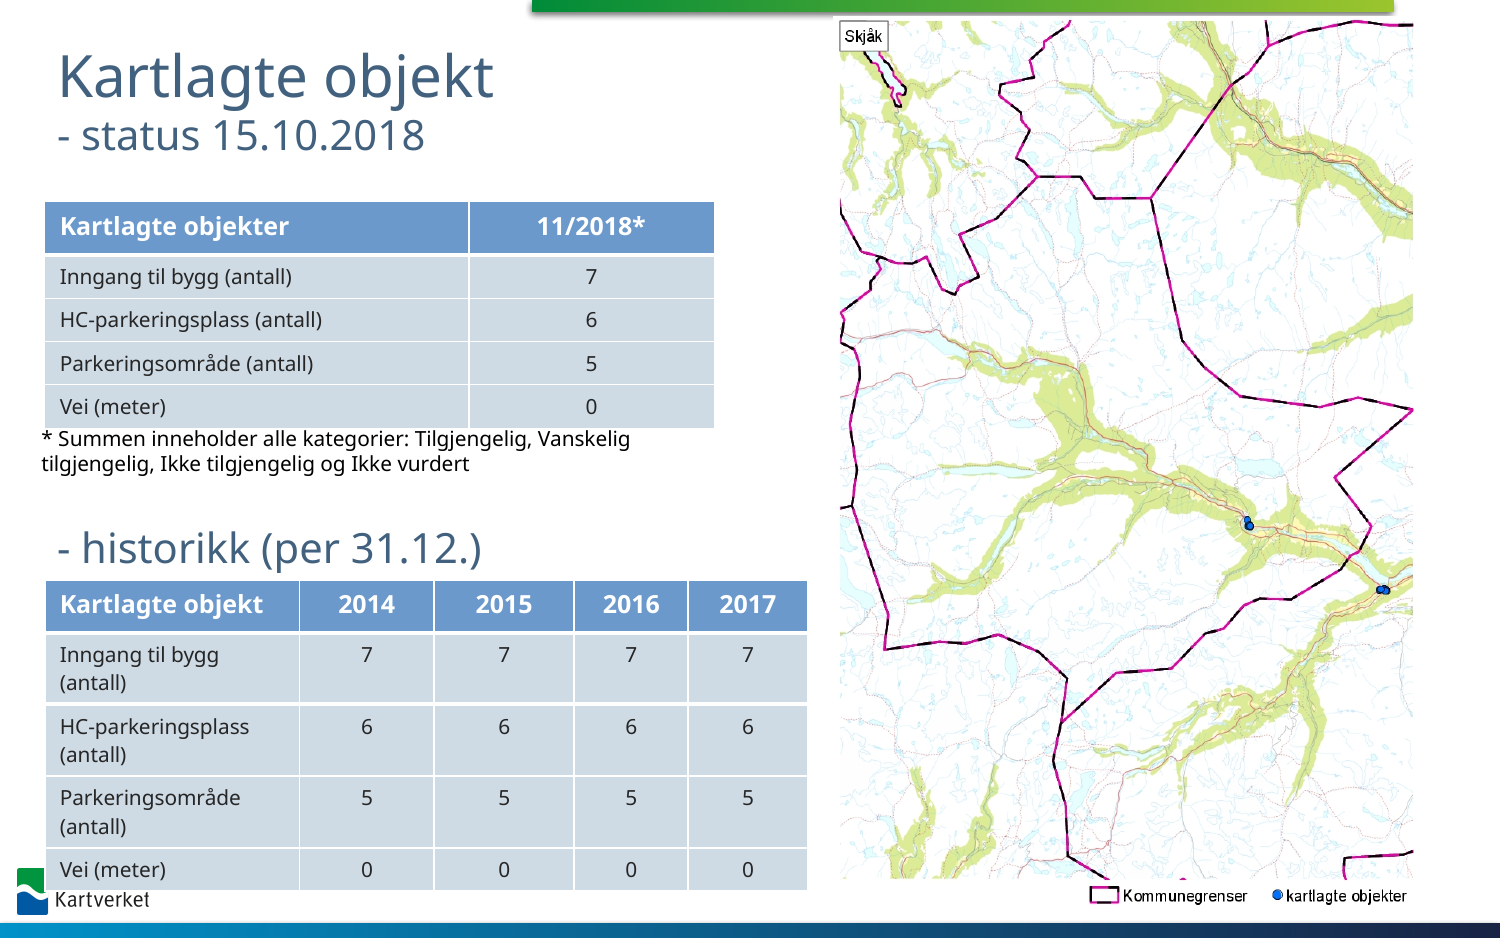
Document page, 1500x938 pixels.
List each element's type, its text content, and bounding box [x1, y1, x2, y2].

table_header 2015 [435, 581, 573, 631]
table_cell 7 [300, 635, 433, 702]
table_header Kartlagte objekt [46, 581, 299, 631]
table_cell 7 [575, 635, 687, 702]
table_cell 0 [689, 849, 807, 890]
table_cell 5 [300, 777, 433, 847]
table_cell 5 [575, 777, 687, 847]
table_cell Vei (meter) [46, 849, 299, 890]
table_cell Inngang til bygg (antall) [46, 635, 299, 702]
table_cell HC-parkeringsplass (antall) [45, 299, 468, 341]
table_cell 5 [470, 342, 714, 384]
picture [833, 16, 1419, 913]
table_cell HC-parkeringsplass (antall) [46, 706, 299, 775]
table_cell 7 [689, 635, 807, 702]
table_cell 0 [300, 849, 433, 890]
table_cell 0 [575, 849, 687, 890]
table_header Kartlagte objekter [45, 202, 468, 253]
table_header 11/2018* [470, 202, 714, 253]
table_cell 0 [470, 385, 714, 428]
table_cell 6 [575, 706, 687, 775]
table_cell 7 [470, 257, 714, 298]
table_cell Inngang til bygg (antall) [45, 257, 468, 298]
table_cell Parkeringsområde (antall) [46, 777, 299, 847]
text_box - historikk (per 31.12.) [42, 496, 828, 580]
table_cell 5 [435, 777, 573, 847]
table_cell 0 [435, 849, 573, 890]
table_cell 5 [689, 777, 807, 847]
table_header 2016 [575, 581, 687, 631]
table_cell 7 [435, 635, 573, 702]
table_cell 6 [435, 706, 573, 775]
text_box Kartlagte objekt - status 15.10.2018 [42, 24, 828, 167]
text_box * Summen inneholder alle kategorier: Tilgjengelig, Vanskelig tilgjengelig, Ikke tilgjengelig og Ikke vurdert [26, 417, 711, 483]
table_header 2014 [300, 581, 433, 631]
table_cell Vei (meter) [45, 385, 468, 417]
table_cell 6 [300, 706, 433, 775]
table_cell 6 [689, 706, 807, 775]
table_cell Parkeringsområde (antall) [45, 342, 468, 384]
table_cell 6 [470, 299, 714, 341]
table_header 2017 [689, 581, 807, 631]
